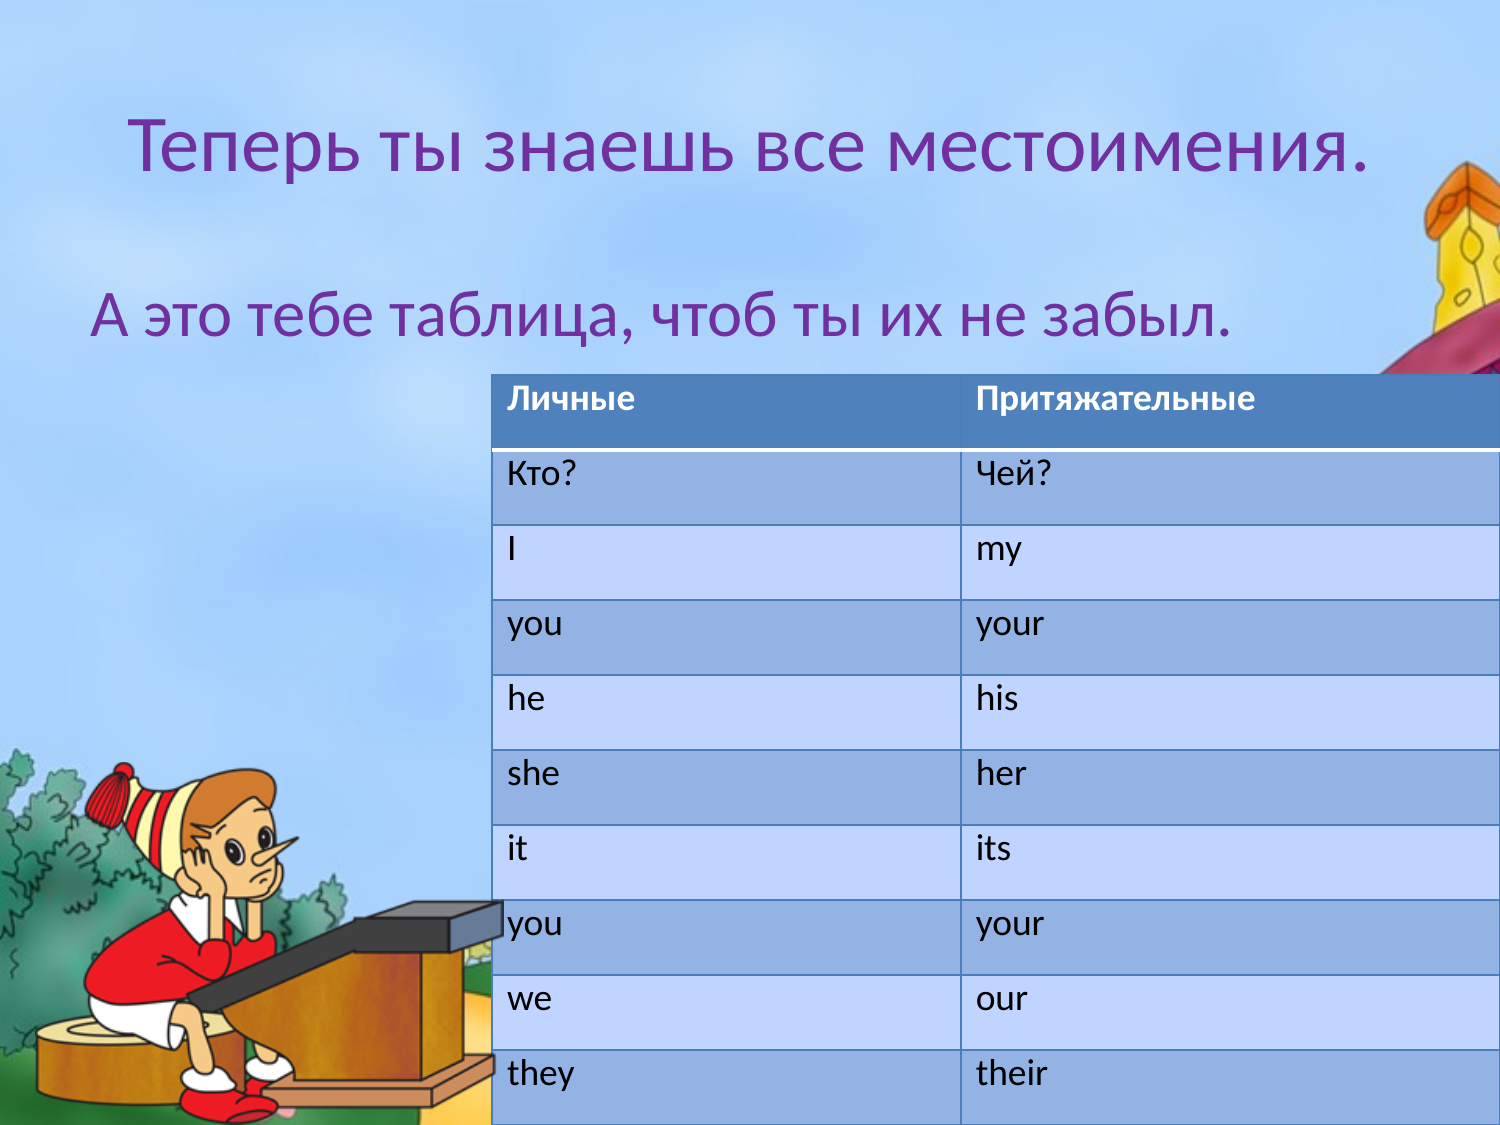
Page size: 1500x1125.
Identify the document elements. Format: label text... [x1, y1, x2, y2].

table_cell he [493, 676, 960, 749]
table_cell we [510, 976, 960, 1049]
table_cell Чей? [962, 452, 1499, 524]
table_cell our [962, 976, 1499, 1049]
table_cell your [962, 901, 1499, 974]
table_cell it [510, 826, 960, 899]
table_cell I [493, 526, 960, 599]
table_header Притяжательные [962, 376, 1499, 448]
table_cell his [962, 676, 1499, 749]
table_cell its [962, 826, 1499, 899]
table_cell her [962, 751, 1499, 824]
table_cell my [962, 526, 1499, 599]
table_cell your [962, 601, 1499, 674]
table_header Личные [493, 376, 960, 448]
table_cell you [493, 601, 960, 674]
title Теперь ты знаешь все местоимения. [75, 45, 1425, 233]
table_cell she [493, 751, 960, 824]
list А это тебе таблица, чтоб ты их не забыл. [75, 262, 1425, 760]
picture [0, 0, 1500, 1125]
table_cell Кто? [493, 452, 960, 524]
table_cell you [510, 901, 960, 974]
table_cell their [962, 1051, 1499, 1124]
table_cell they [510, 1051, 960, 1124]
